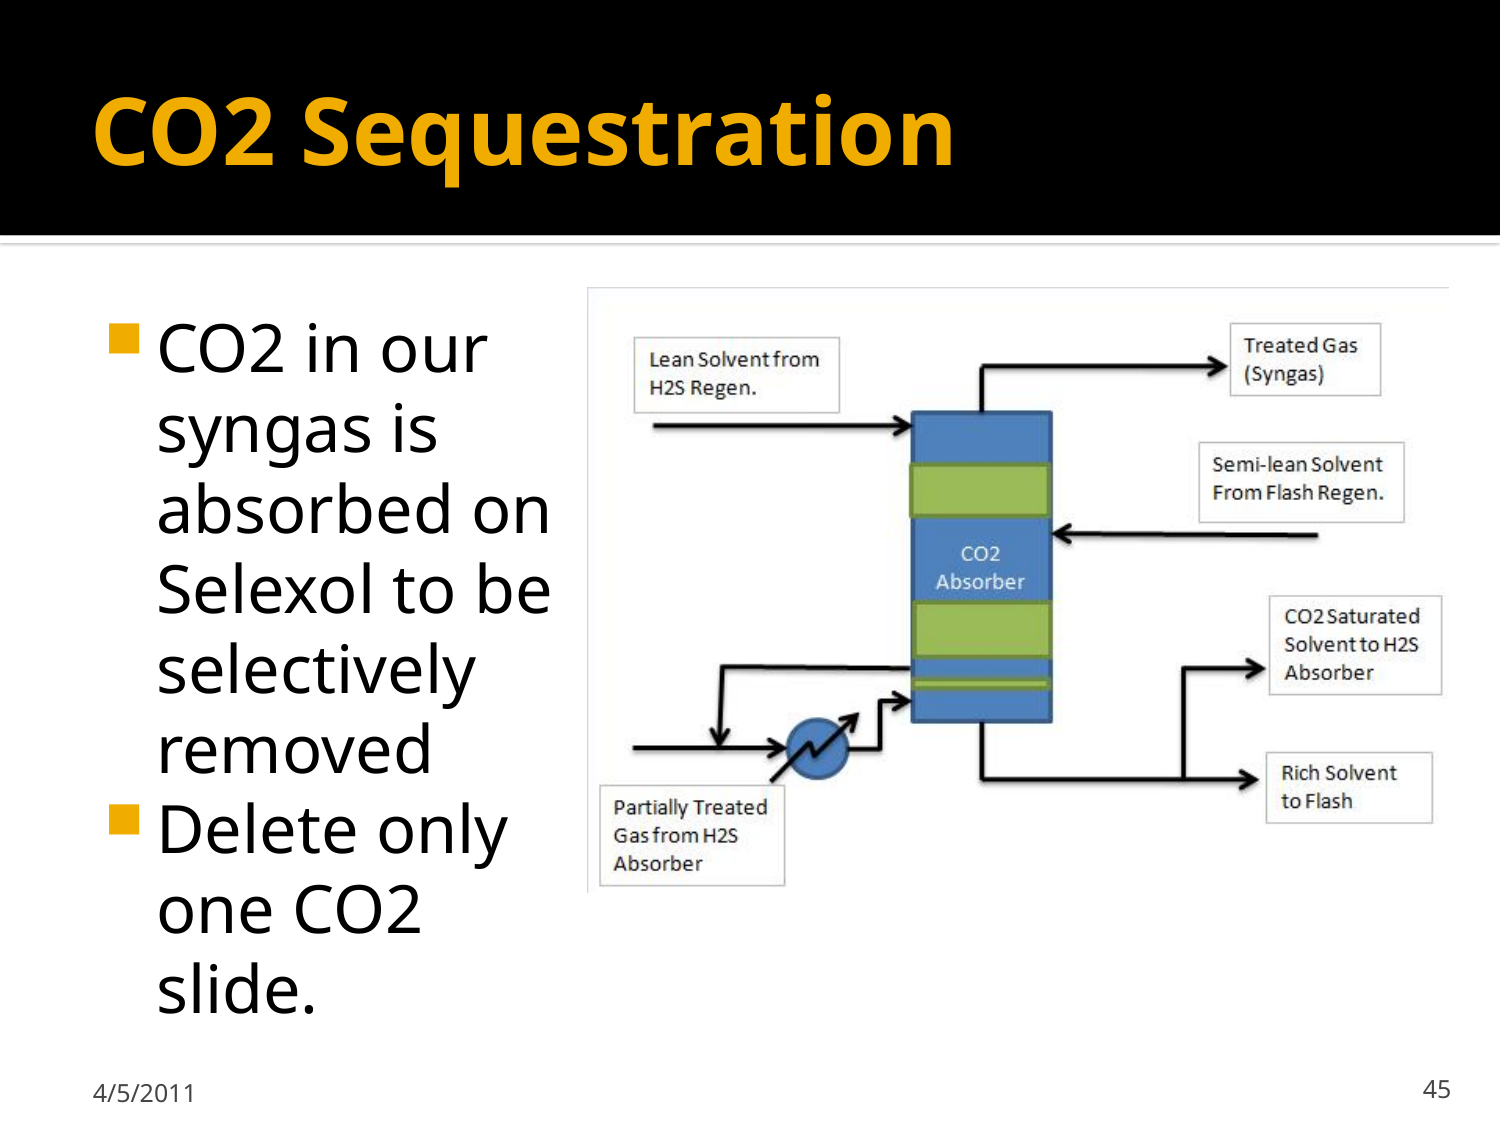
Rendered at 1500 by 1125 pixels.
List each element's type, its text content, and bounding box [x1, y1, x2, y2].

picture [587, 287, 1449, 893]
list CO2 in our syngas is absorbed on Selexol to be selectively removed Delete only one CO2 slide. [75, 291, 613, 1050]
title CO2 Sequestration [75, 25, 1425, 231]
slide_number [75, 1062, 425, 1108]
slide_number 45 [1345, 1062, 1467, 1108]
